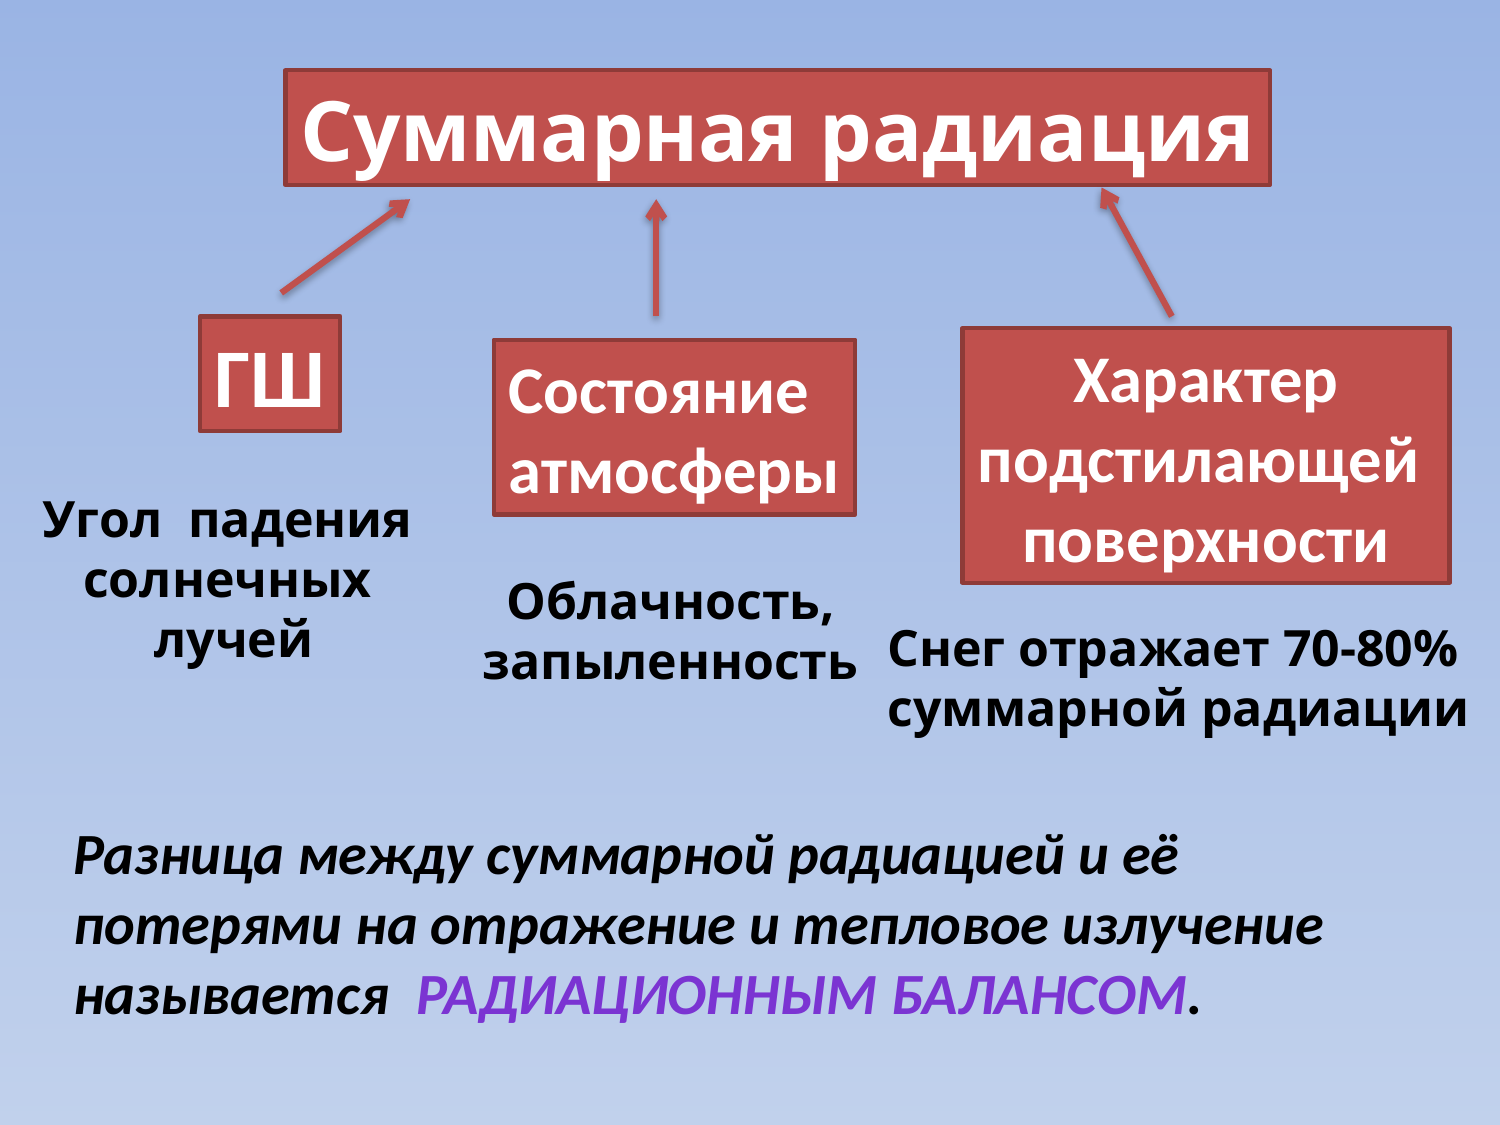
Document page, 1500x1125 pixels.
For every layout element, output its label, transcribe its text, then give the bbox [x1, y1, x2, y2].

text_box Снег отражает 70-80% суммарной радиации [872, 609, 1487, 745]
text_box Суммарная радиация [283, 68, 1272, 187]
text_box Характер подстилающей поверхности [960, 326, 1452, 585]
text_box Разница между суммарной радиацией и её потерями на отражение и тепловое излучение называется радиационным балансом. [58, 808, 1418, 1034]
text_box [1071, 216, 1202, 288]
text_box ГШ [198, 314, 342, 433]
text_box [280, 198, 411, 294]
text_box Состояние атмосферы [492, 338, 857, 517]
text_box Угол падения солнечных лучей [27, 480, 441, 676]
text_box Облачность, запыленность [468, 562, 874, 698]
